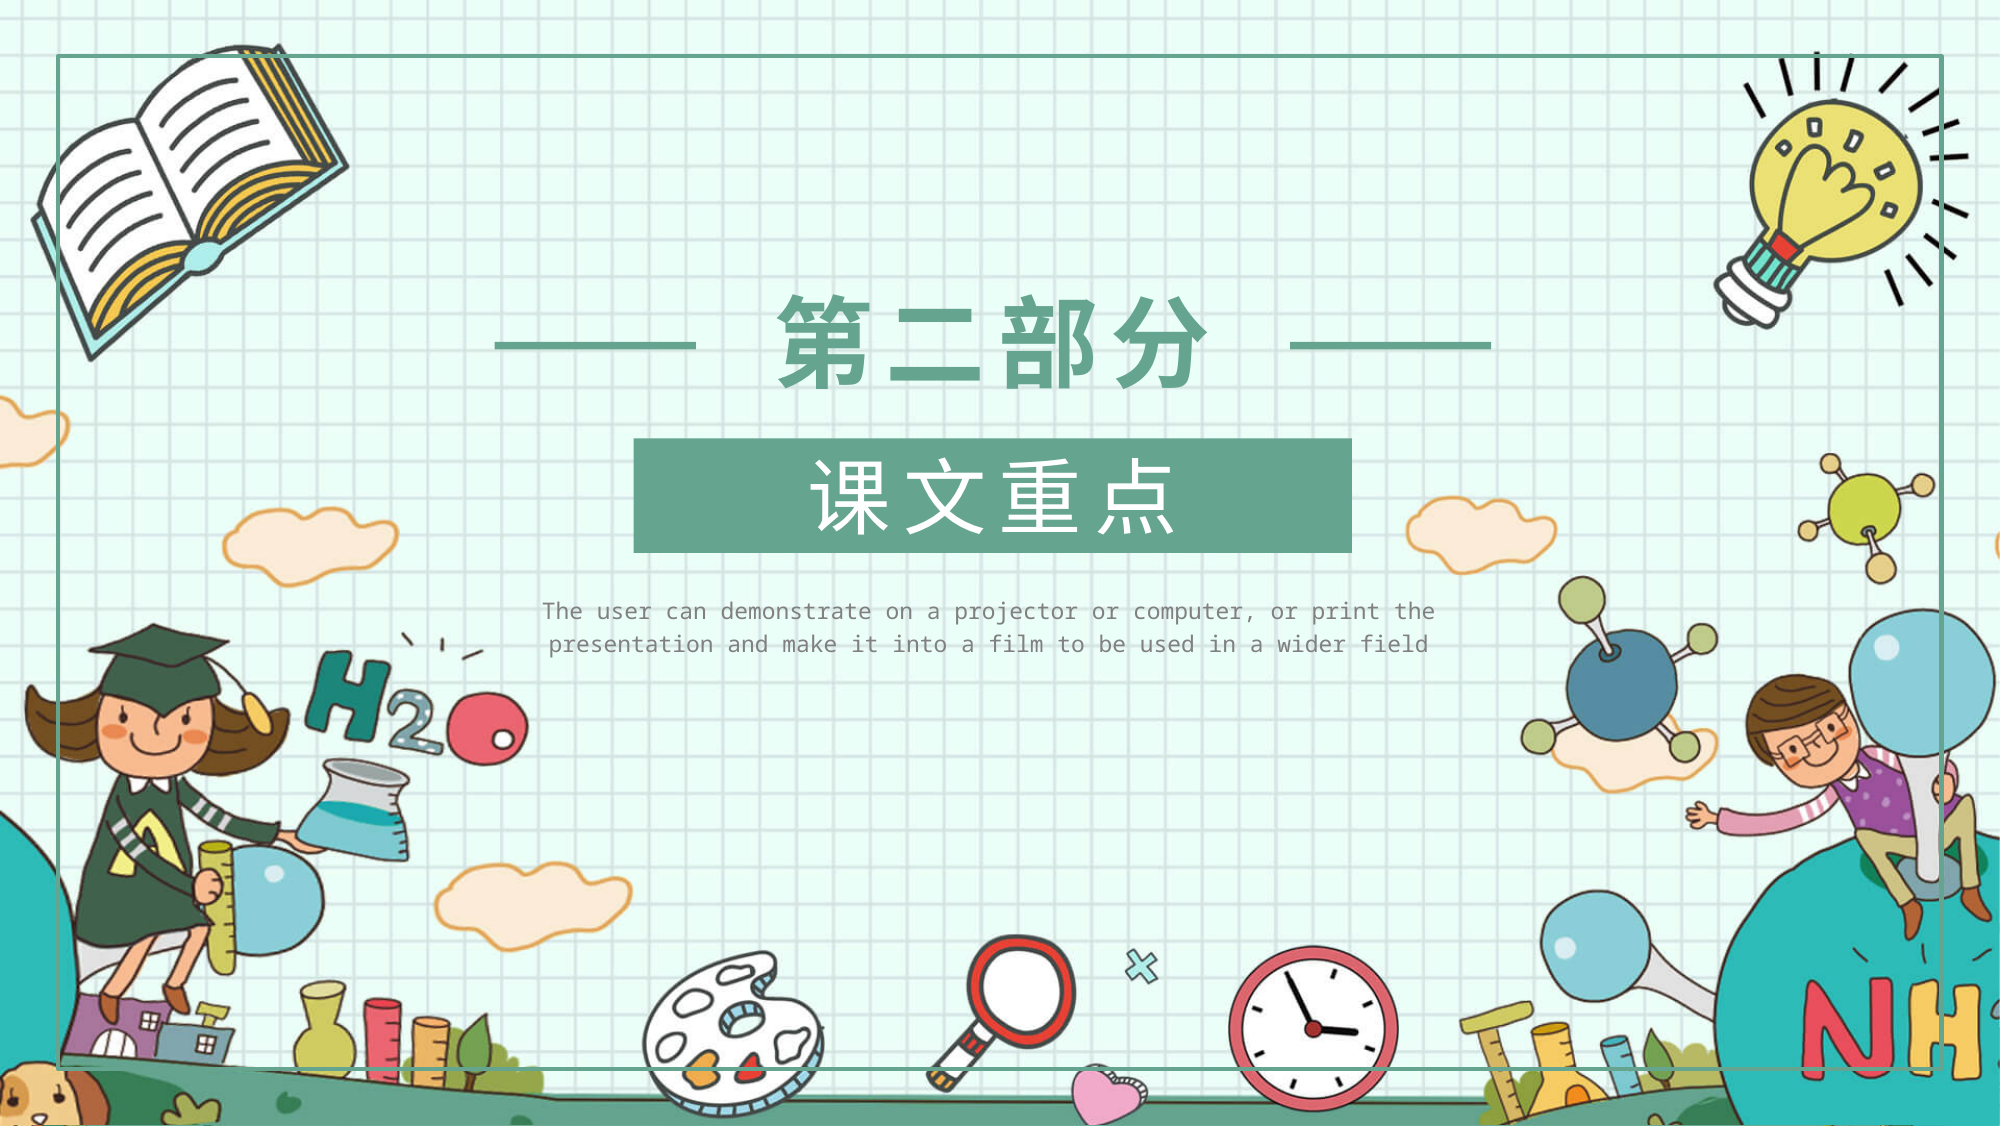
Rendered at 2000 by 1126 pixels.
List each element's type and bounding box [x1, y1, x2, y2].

text_box [494, 272, 1492, 410]
picture [0, 0, 2000, 1126]
